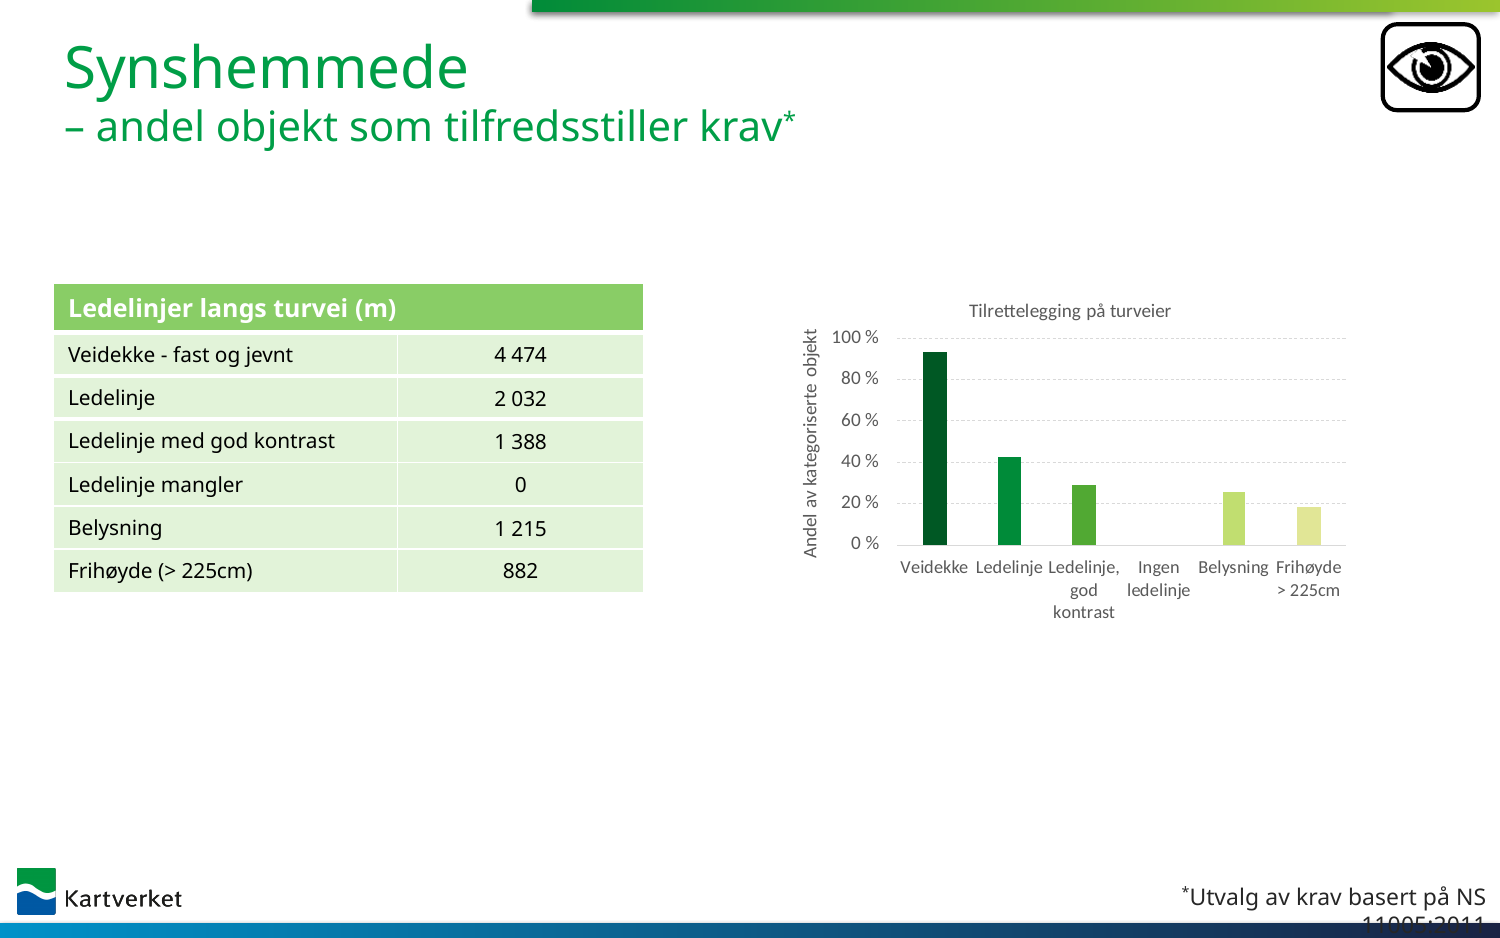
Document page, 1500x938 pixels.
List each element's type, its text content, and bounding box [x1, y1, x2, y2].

table_cell 1 215 [398, 507, 643, 548]
table_cell Ledelinje med god kontrast [54, 421, 397, 462]
table_header Ledelinjer langs turvei (m) [54, 284, 643, 330]
table_cell 4 474 [398, 335, 643, 374]
table_cell Frihøyde (> 225cm) [54, 550, 397, 592]
picture [791, 291, 1349, 630]
table_cell 2 032 [398, 378, 643, 417]
table_cell Ledelinje [54, 378, 397, 417]
table_cell 882 [398, 550, 643, 592]
text_box *Utvalg av krav basert på NS 11005:2011 [1068, 873, 1500, 938]
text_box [1382, 24, 1480, 111]
table_cell Belysning [54, 507, 397, 548]
table_cell Veidekke - fast og jevnt [54, 335, 397, 374]
table_cell 1 388 [398, 421, 643, 462]
table_cell Ledelinje mangler [54, 463, 397, 505]
table_cell 0 [398, 463, 643, 505]
text_box Synshemmede – andel objekt som tilfredsstiller krav* [49, 24, 1431, 158]
